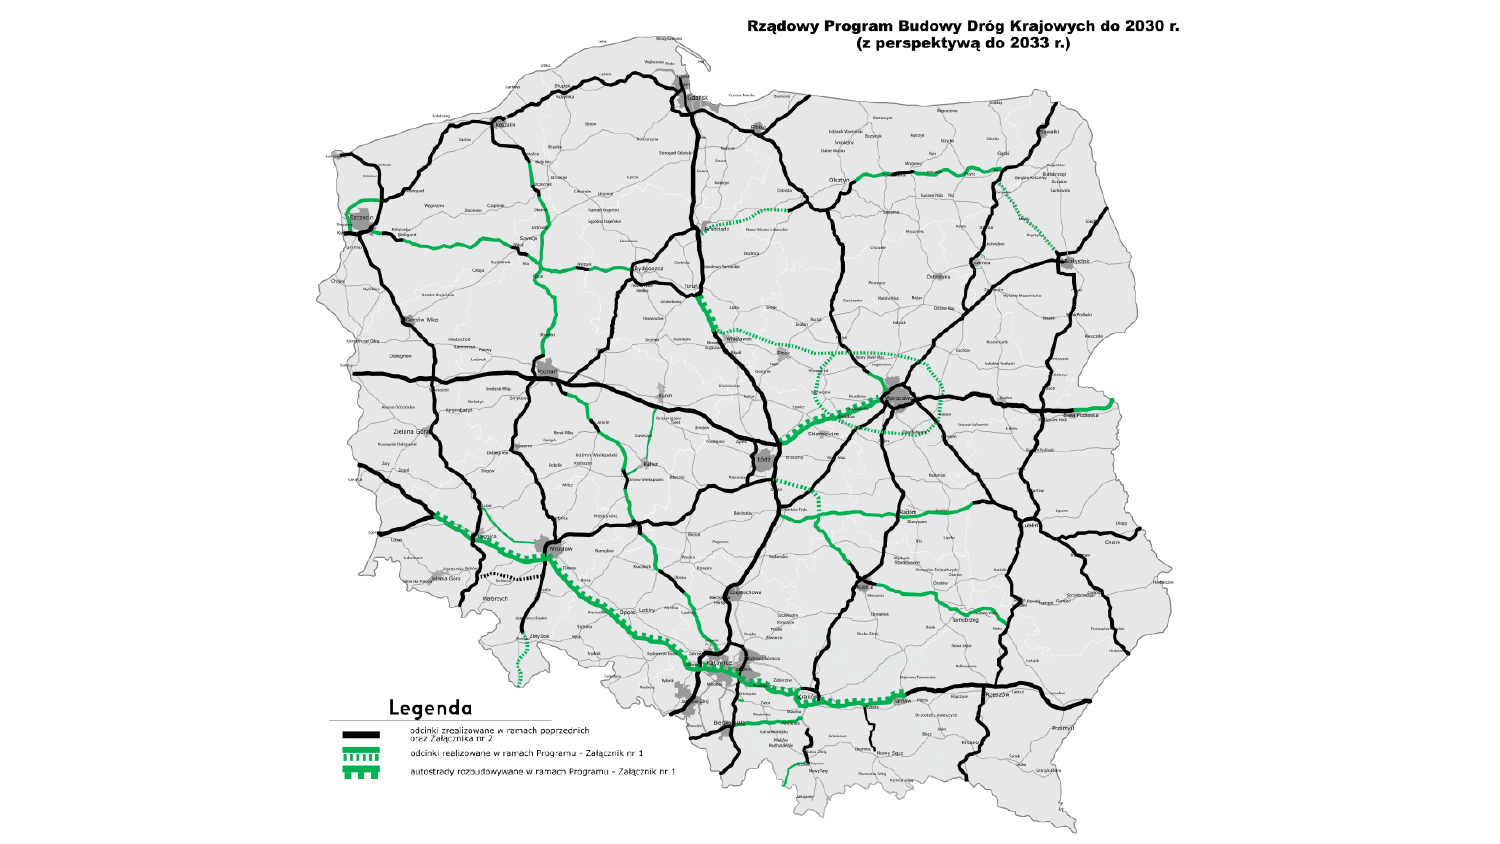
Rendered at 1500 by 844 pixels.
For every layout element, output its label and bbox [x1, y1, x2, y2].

picture [304, 0, 1196, 844]
